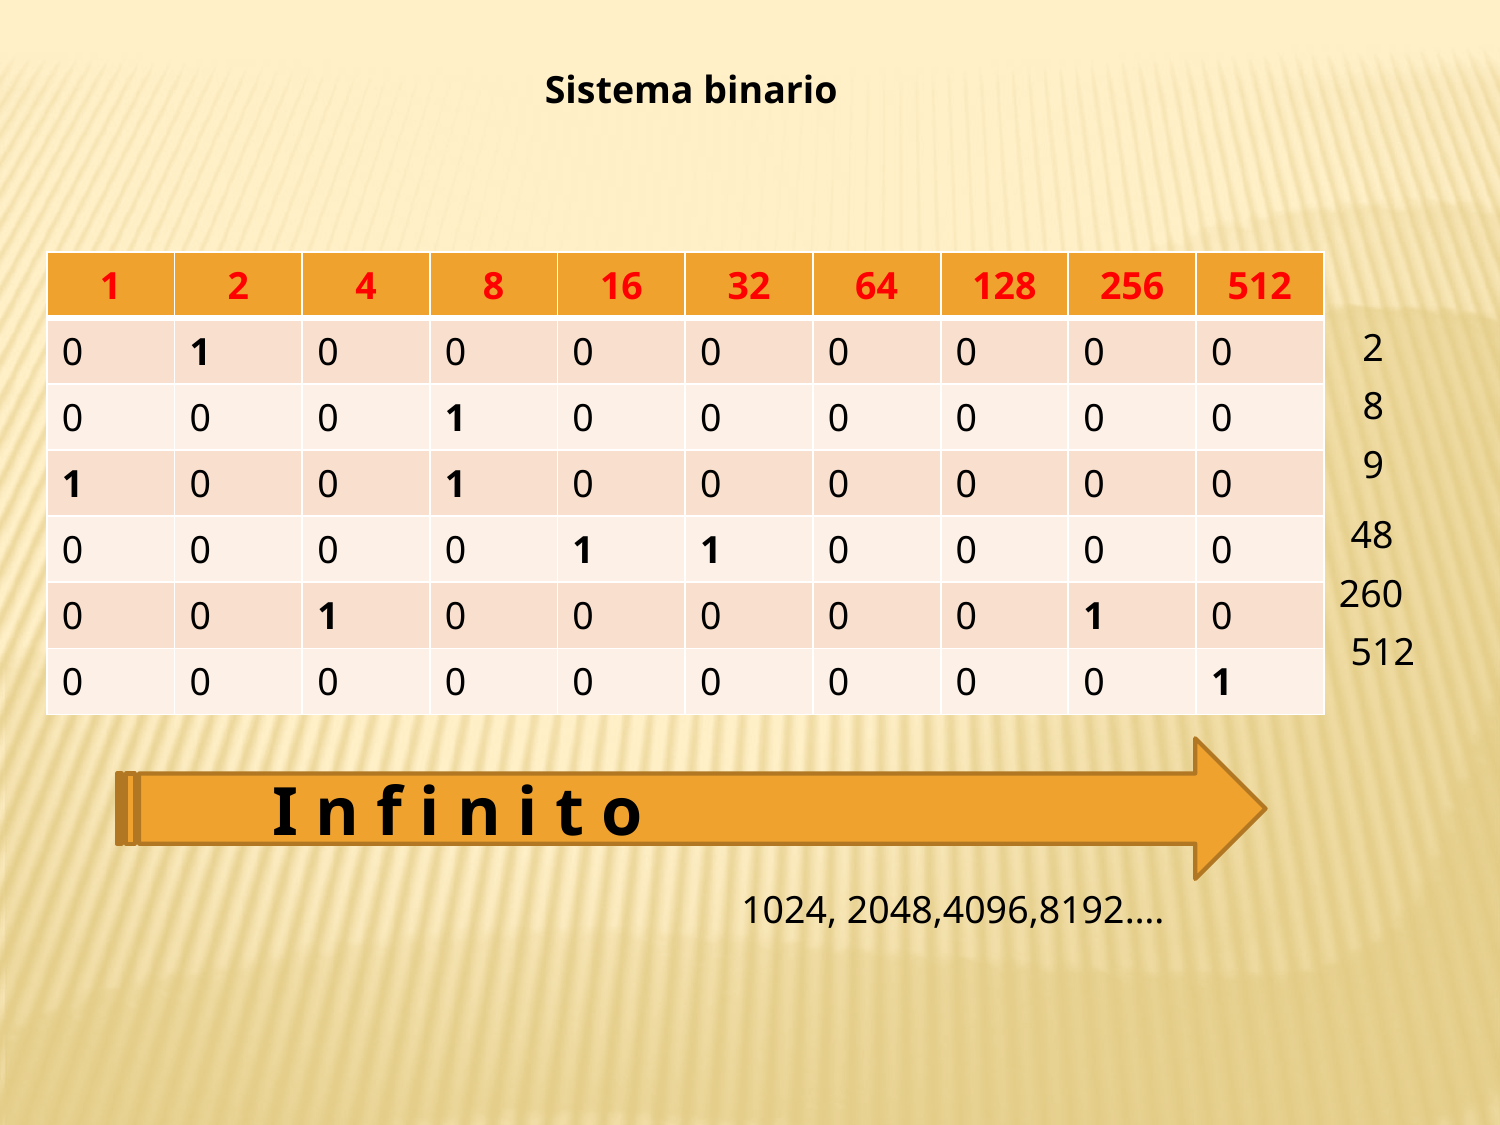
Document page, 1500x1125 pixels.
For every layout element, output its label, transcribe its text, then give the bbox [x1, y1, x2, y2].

table_cell 0 [303, 517, 429, 581]
table_header 1 [48, 253, 174, 315]
table_cell 0 [814, 583, 940, 648]
table_cell 0 [48, 583, 174, 648]
table_cell 0 [431, 583, 557, 648]
table_header 8 [431, 253, 557, 315]
table_cell 0 [303, 649, 429, 714]
text_box 8 [1347, 374, 1418, 433]
table_cell 0 [48, 649, 174, 714]
table_cell 0 [48, 385, 174, 449]
table_header 4 [303, 253, 429, 315]
table_cell 0 [1069, 385, 1195, 449]
table_cell 0 [686, 321, 812, 383]
text_box 9 [1347, 433, 1418, 494]
text_box [1008, 736, 1268, 878]
table_cell 0 [814, 385, 940, 449]
text_box I n f i n i t o [257, 761, 1008, 857]
table_cell 0 [814, 451, 940, 515]
table_cell 0 [1069, 517, 1195, 581]
table_cell 0 [558, 583, 684, 648]
table_cell 0 [942, 451, 1067, 515]
table_cell 0 [942, 649, 1067, 714]
table_cell 0 [48, 321, 174, 383]
table_header 512 [1197, 253, 1323, 315]
text_box 512 [1335, 621, 1477, 681]
table_header 64 [814, 253, 940, 315]
table_cell 0 [942, 517, 1067, 581]
table_cell 1 [431, 385, 557, 449]
table_cell 0 [686, 649, 812, 714]
table_cell 1 [686, 517, 812, 581]
table_cell 0 [175, 517, 301, 581]
table_cell 0 [686, 385, 812, 449]
table_cell 0 [431, 321, 557, 383]
table_cell 0 [686, 583, 812, 648]
table_cell 0 [1069, 451, 1195, 515]
table_cell 0 [1197, 517, 1323, 581]
table_cell 0 [1069, 649, 1195, 714]
table_cell 1 [558, 517, 684, 581]
table_header 256 [1069, 253, 1195, 315]
table_cell 0 [303, 451, 429, 515]
text_box Sistema binario [140, 58, 1243, 119]
table_cell 0 [942, 583, 1067, 648]
text_box 260 [1324, 562, 1442, 623]
table_cell 0 [1069, 321, 1195, 383]
table_cell 1 [48, 451, 174, 515]
table_cell 0 [942, 321, 1067, 383]
table_cell 0 [686, 451, 812, 515]
table_cell 0 [814, 517, 940, 581]
table_cell 0 [175, 451, 301, 515]
table_cell 1 [303, 583, 429, 648]
table_cell 0 [175, 649, 301, 714]
table_cell 0 [175, 385, 301, 449]
table_cell 0 [48, 517, 174, 581]
table_cell 0 [175, 583, 301, 648]
table_cell 0 [431, 649, 557, 714]
table_cell 0 [1197, 583, 1323, 648]
table_cell 1 [431, 451, 557, 515]
table_cell 1 [1197, 649, 1323, 714]
table_cell 0 [558, 451, 684, 515]
table_cell 0 [1197, 451, 1323, 515]
table_cell 0 [558, 649, 684, 714]
table_header 128 [942, 253, 1067, 315]
table_cell 0 [431, 517, 557, 581]
text_box [115, 771, 257, 846]
table_cell 0 [558, 385, 684, 449]
table_cell 0 [1197, 385, 1323, 449]
table_cell 0 [303, 321, 429, 383]
text_box 1024, 2048,4096,8192…. [726, 878, 1231, 939]
text_box 2 [1347, 316, 1453, 377]
table_cell 1 [1069, 583, 1195, 648]
text_box 48 [1335, 503, 1430, 562]
table_cell 0 [303, 385, 429, 449]
table_cell 0 [814, 321, 940, 383]
table_cell 0 [814, 649, 940, 714]
table_cell 0 [942, 385, 1067, 449]
table_header 2 [175, 253, 301, 315]
table_cell 0 [1197, 321, 1323, 383]
table_header 32 [686, 253, 812, 315]
table_cell 0 [558, 321, 684, 383]
table_cell 1 [175, 321, 301, 383]
table_header 16 [558, 253, 684, 315]
